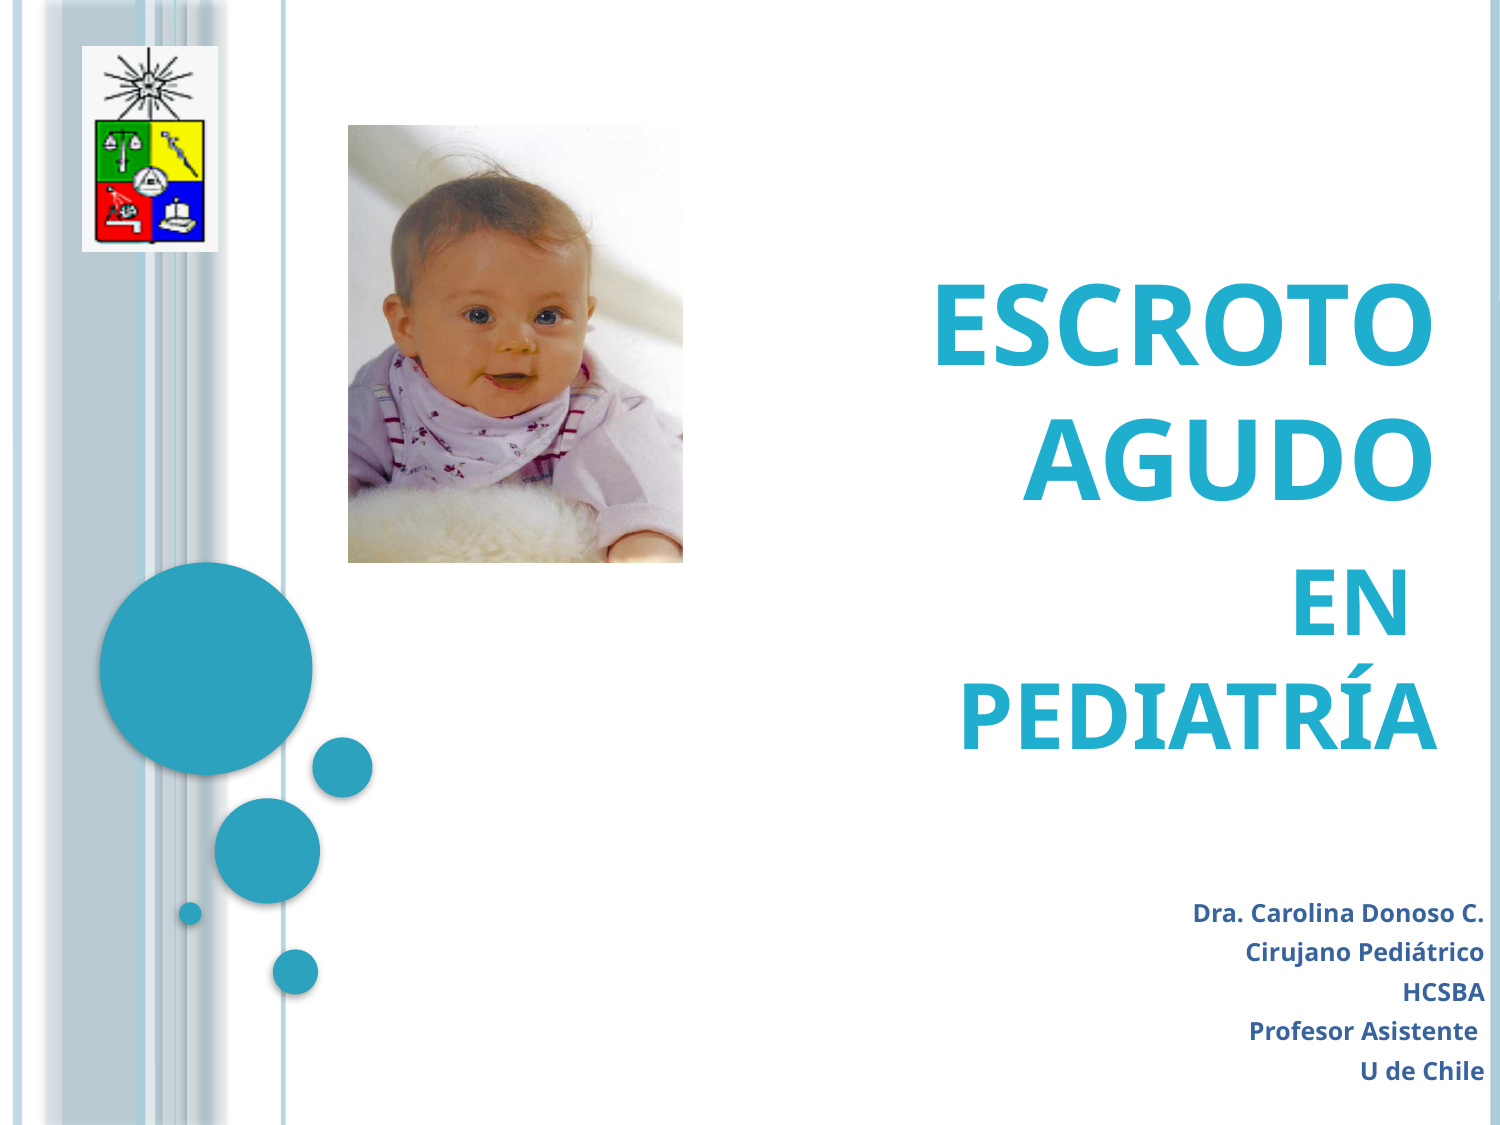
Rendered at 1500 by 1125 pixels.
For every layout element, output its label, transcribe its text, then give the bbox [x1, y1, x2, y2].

subtitle Dra. Carolina Donoso C. Cirujano Pediátrico HCSBA Profesor Asistente U de Chile [450, 893, 1500, 1094]
picture [81, 46, 219, 253]
picture [347, 124, 683, 564]
title ESCROTO AGUDO EN PEDIATRÍA [679, 62, 1454, 776]
